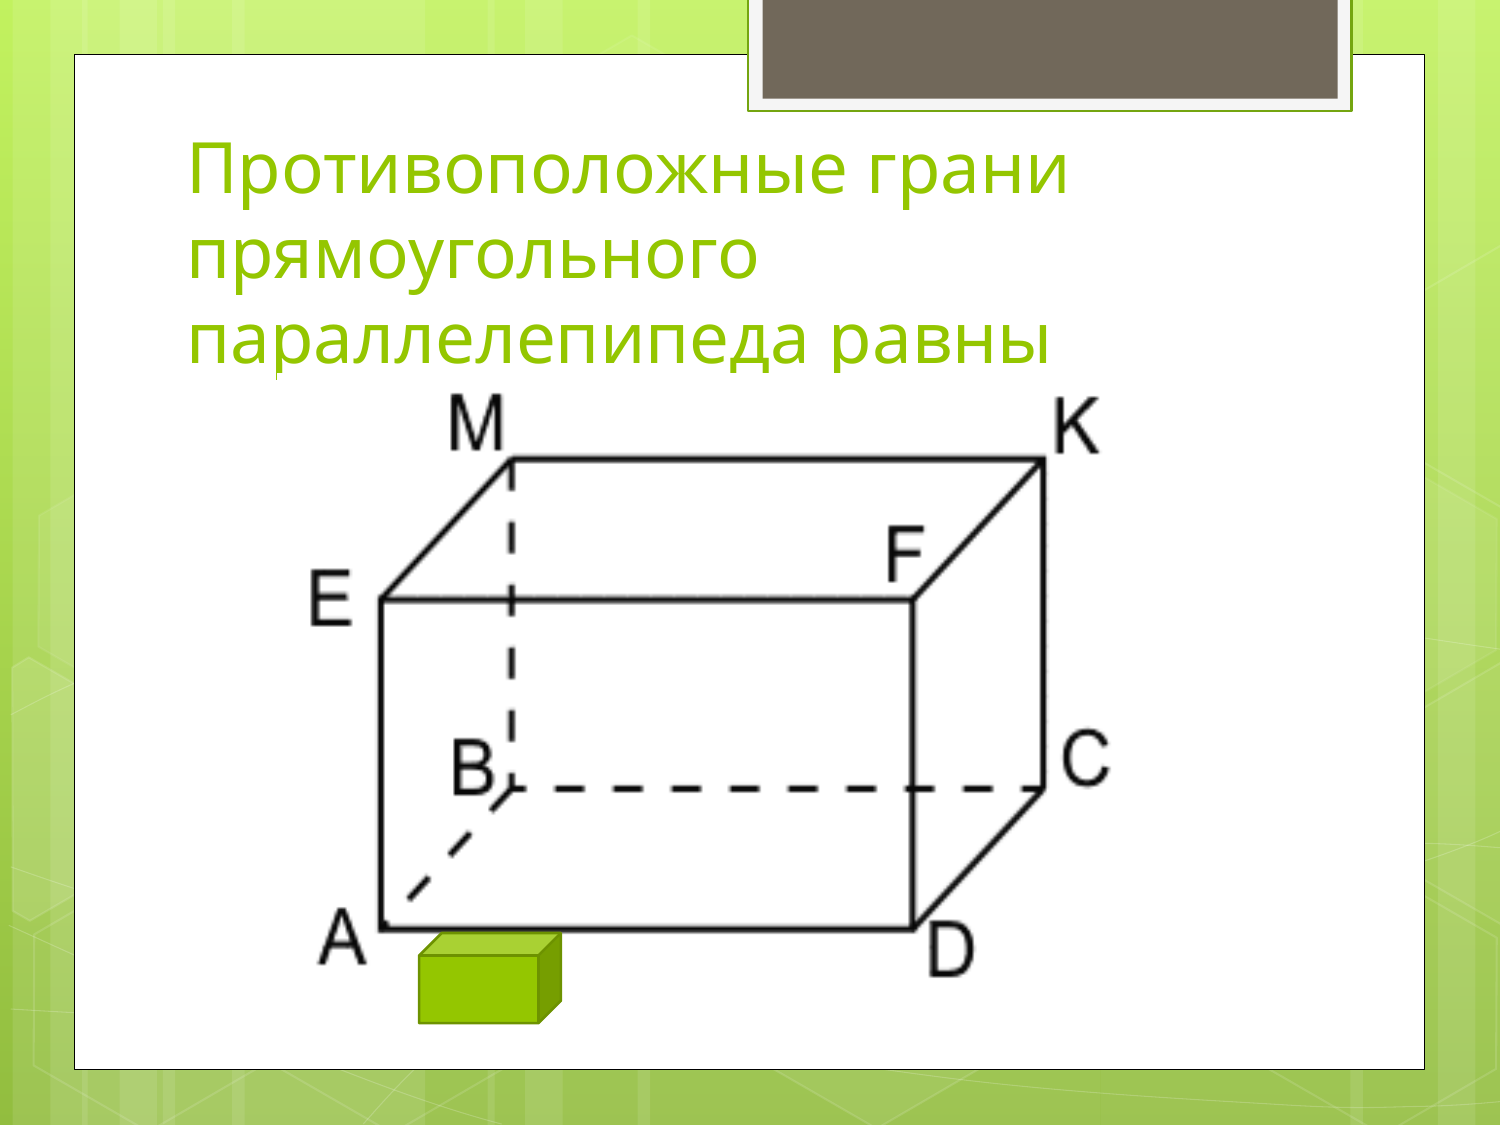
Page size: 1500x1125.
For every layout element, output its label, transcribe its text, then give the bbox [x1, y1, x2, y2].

text_box [417, 1009, 555, 1025]
title Противоположные грани прямоугольного параллелепипеда равны [171, 113, 1324, 386]
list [277, 373, 1152, 1000]
